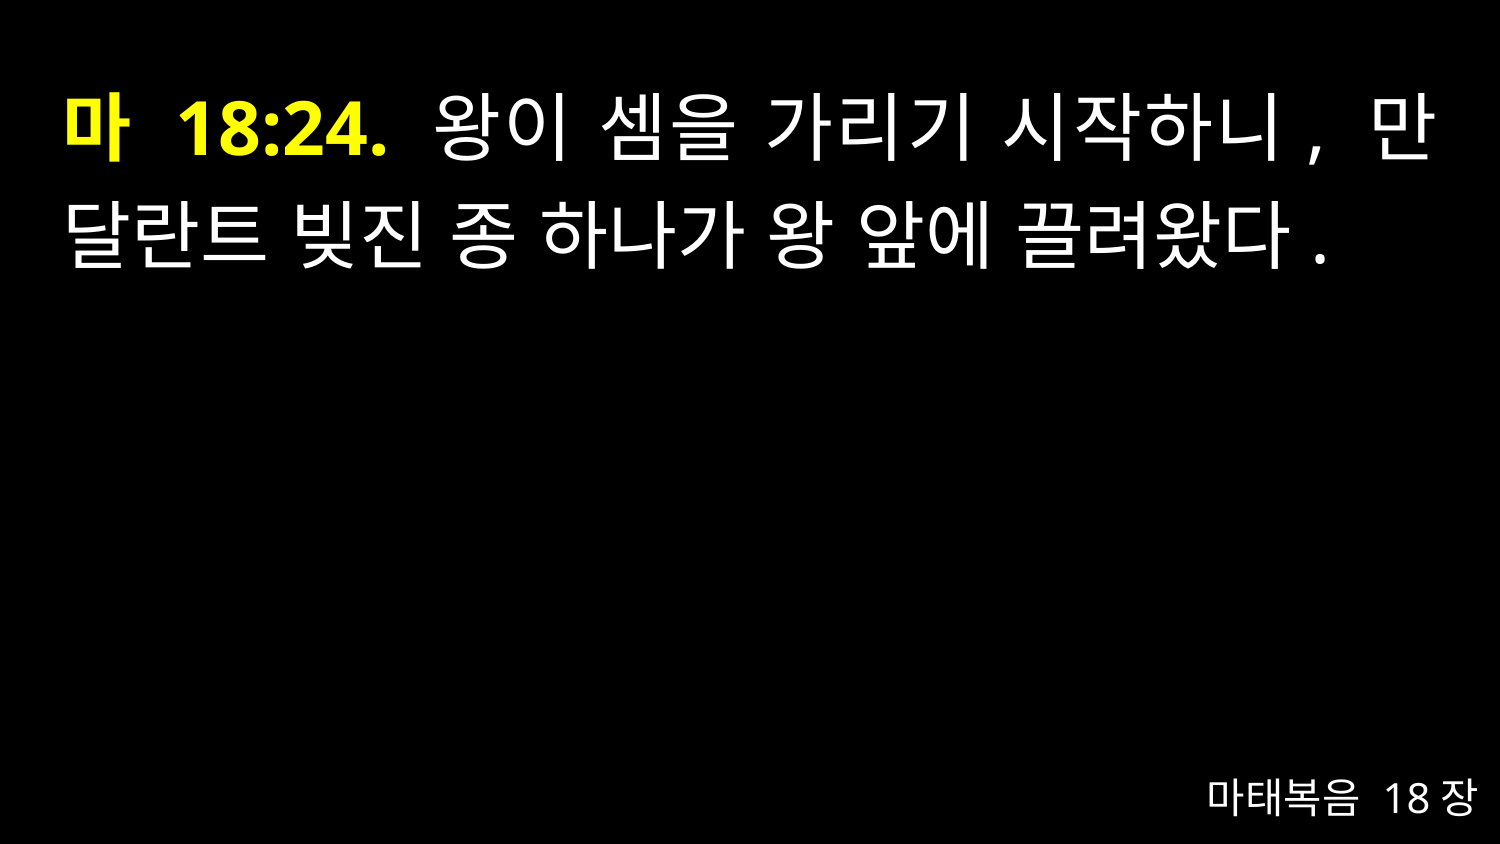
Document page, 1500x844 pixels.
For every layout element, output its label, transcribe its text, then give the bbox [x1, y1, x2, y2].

subtitle 마태복음 18장 [916, 770, 1500, 844]
title 마 18:24. 왕이 셈을 가리기 시작하니, 만 달란트 빚진 종 하나가 왕 앞에 끌려왔다. [0, 0, 1500, 844]
